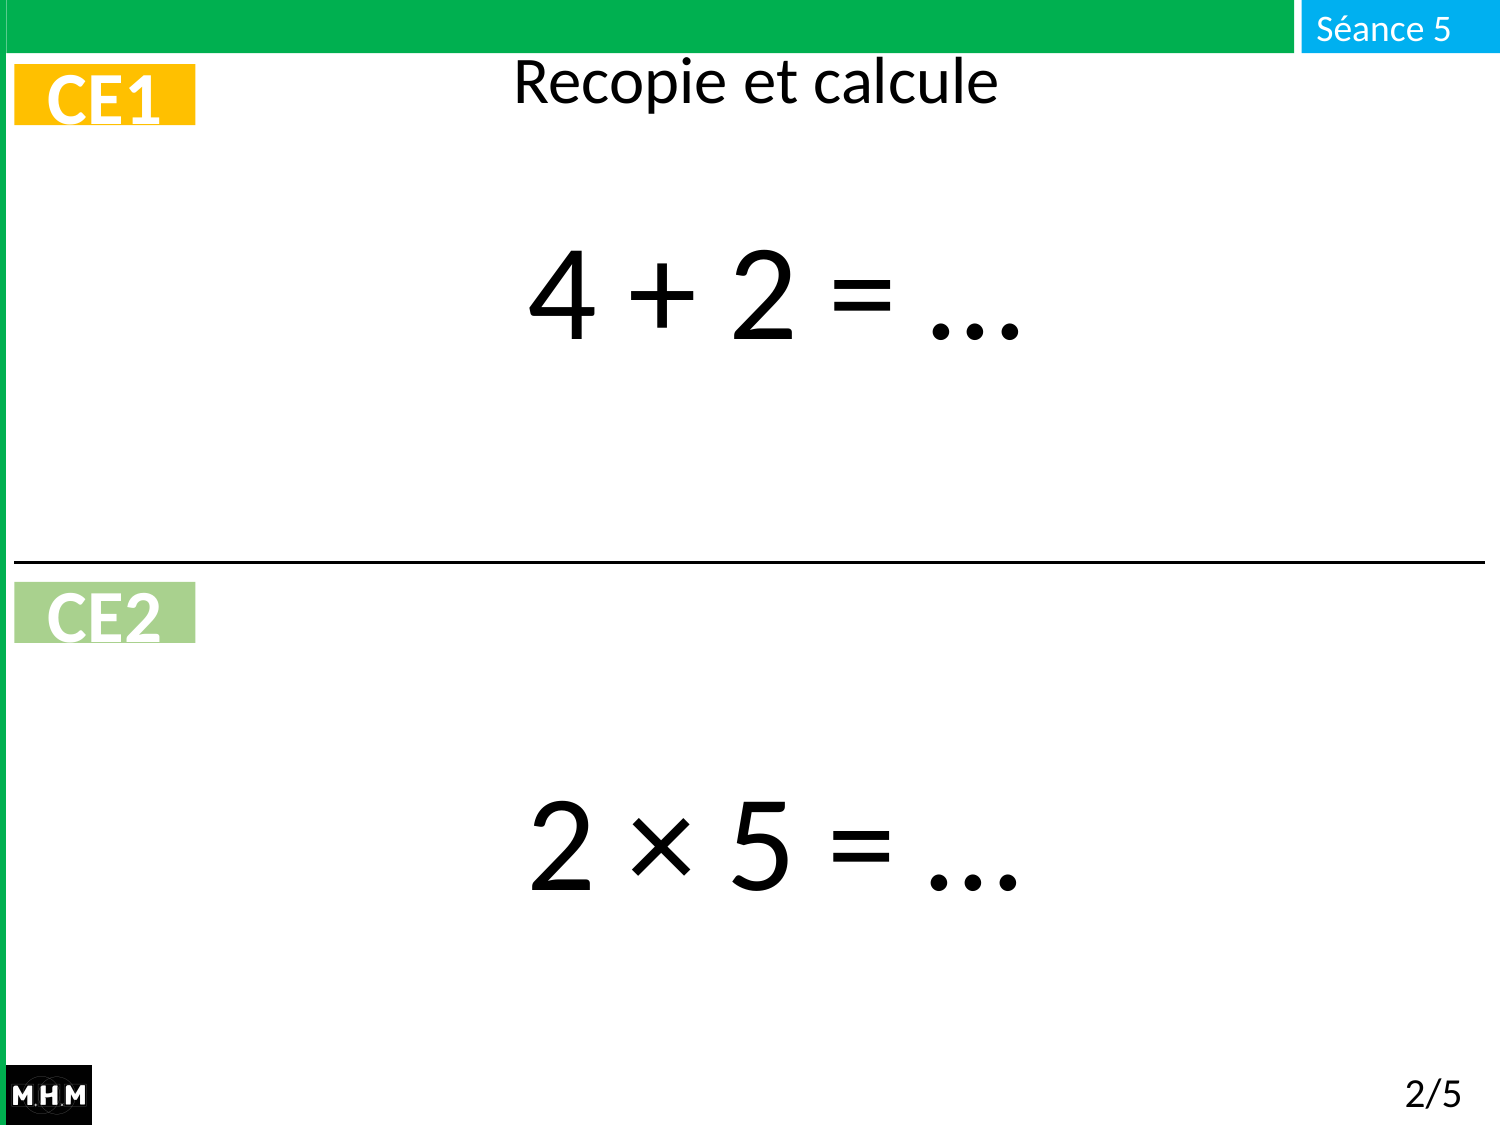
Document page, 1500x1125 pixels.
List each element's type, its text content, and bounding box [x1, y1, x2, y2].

text_box 2/5 [1389, 1064, 1500, 1125]
text_box 4 + 2 = … [366, 194, 1217, 375]
picture [6, 1065, 92, 1125]
text_box Recopie et calcule [498, 29, 1252, 124]
text_box CE1 [13, 63, 196, 126]
text_box 2 × 5 = … [366, 733, 1217, 928]
text_box CE2 [13, 581, 196, 644]
